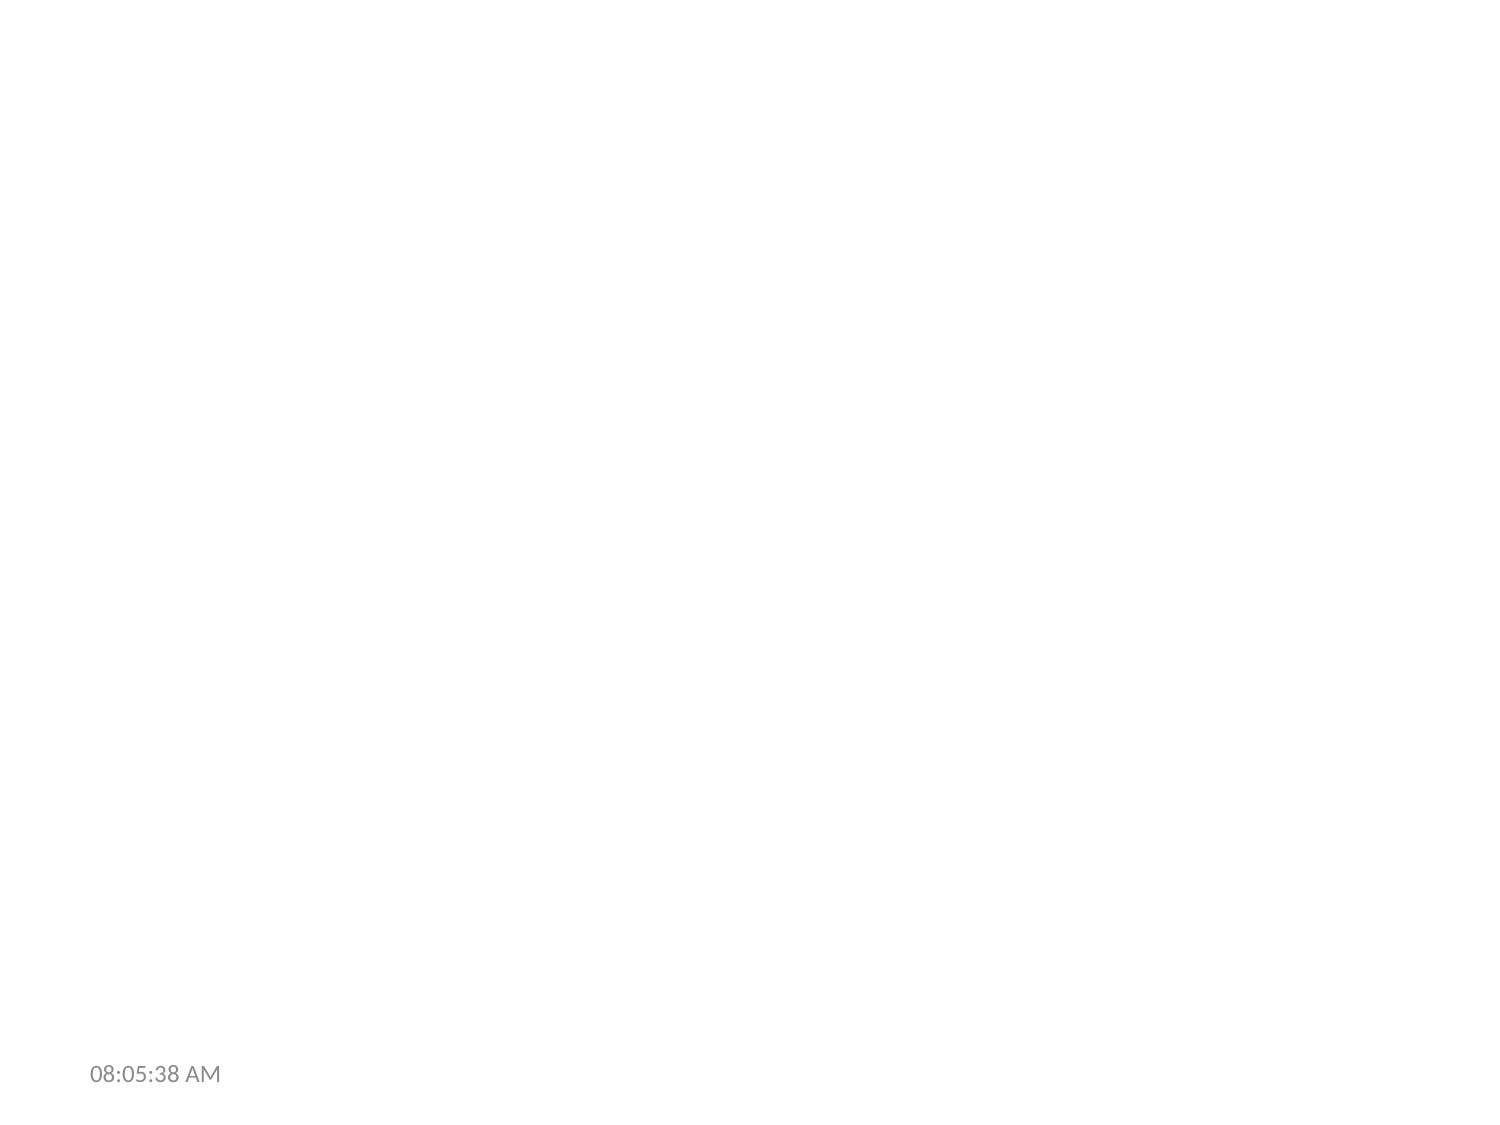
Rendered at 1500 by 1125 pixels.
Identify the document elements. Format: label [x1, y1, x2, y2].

slide_number [75, 1042, 425, 1103]
